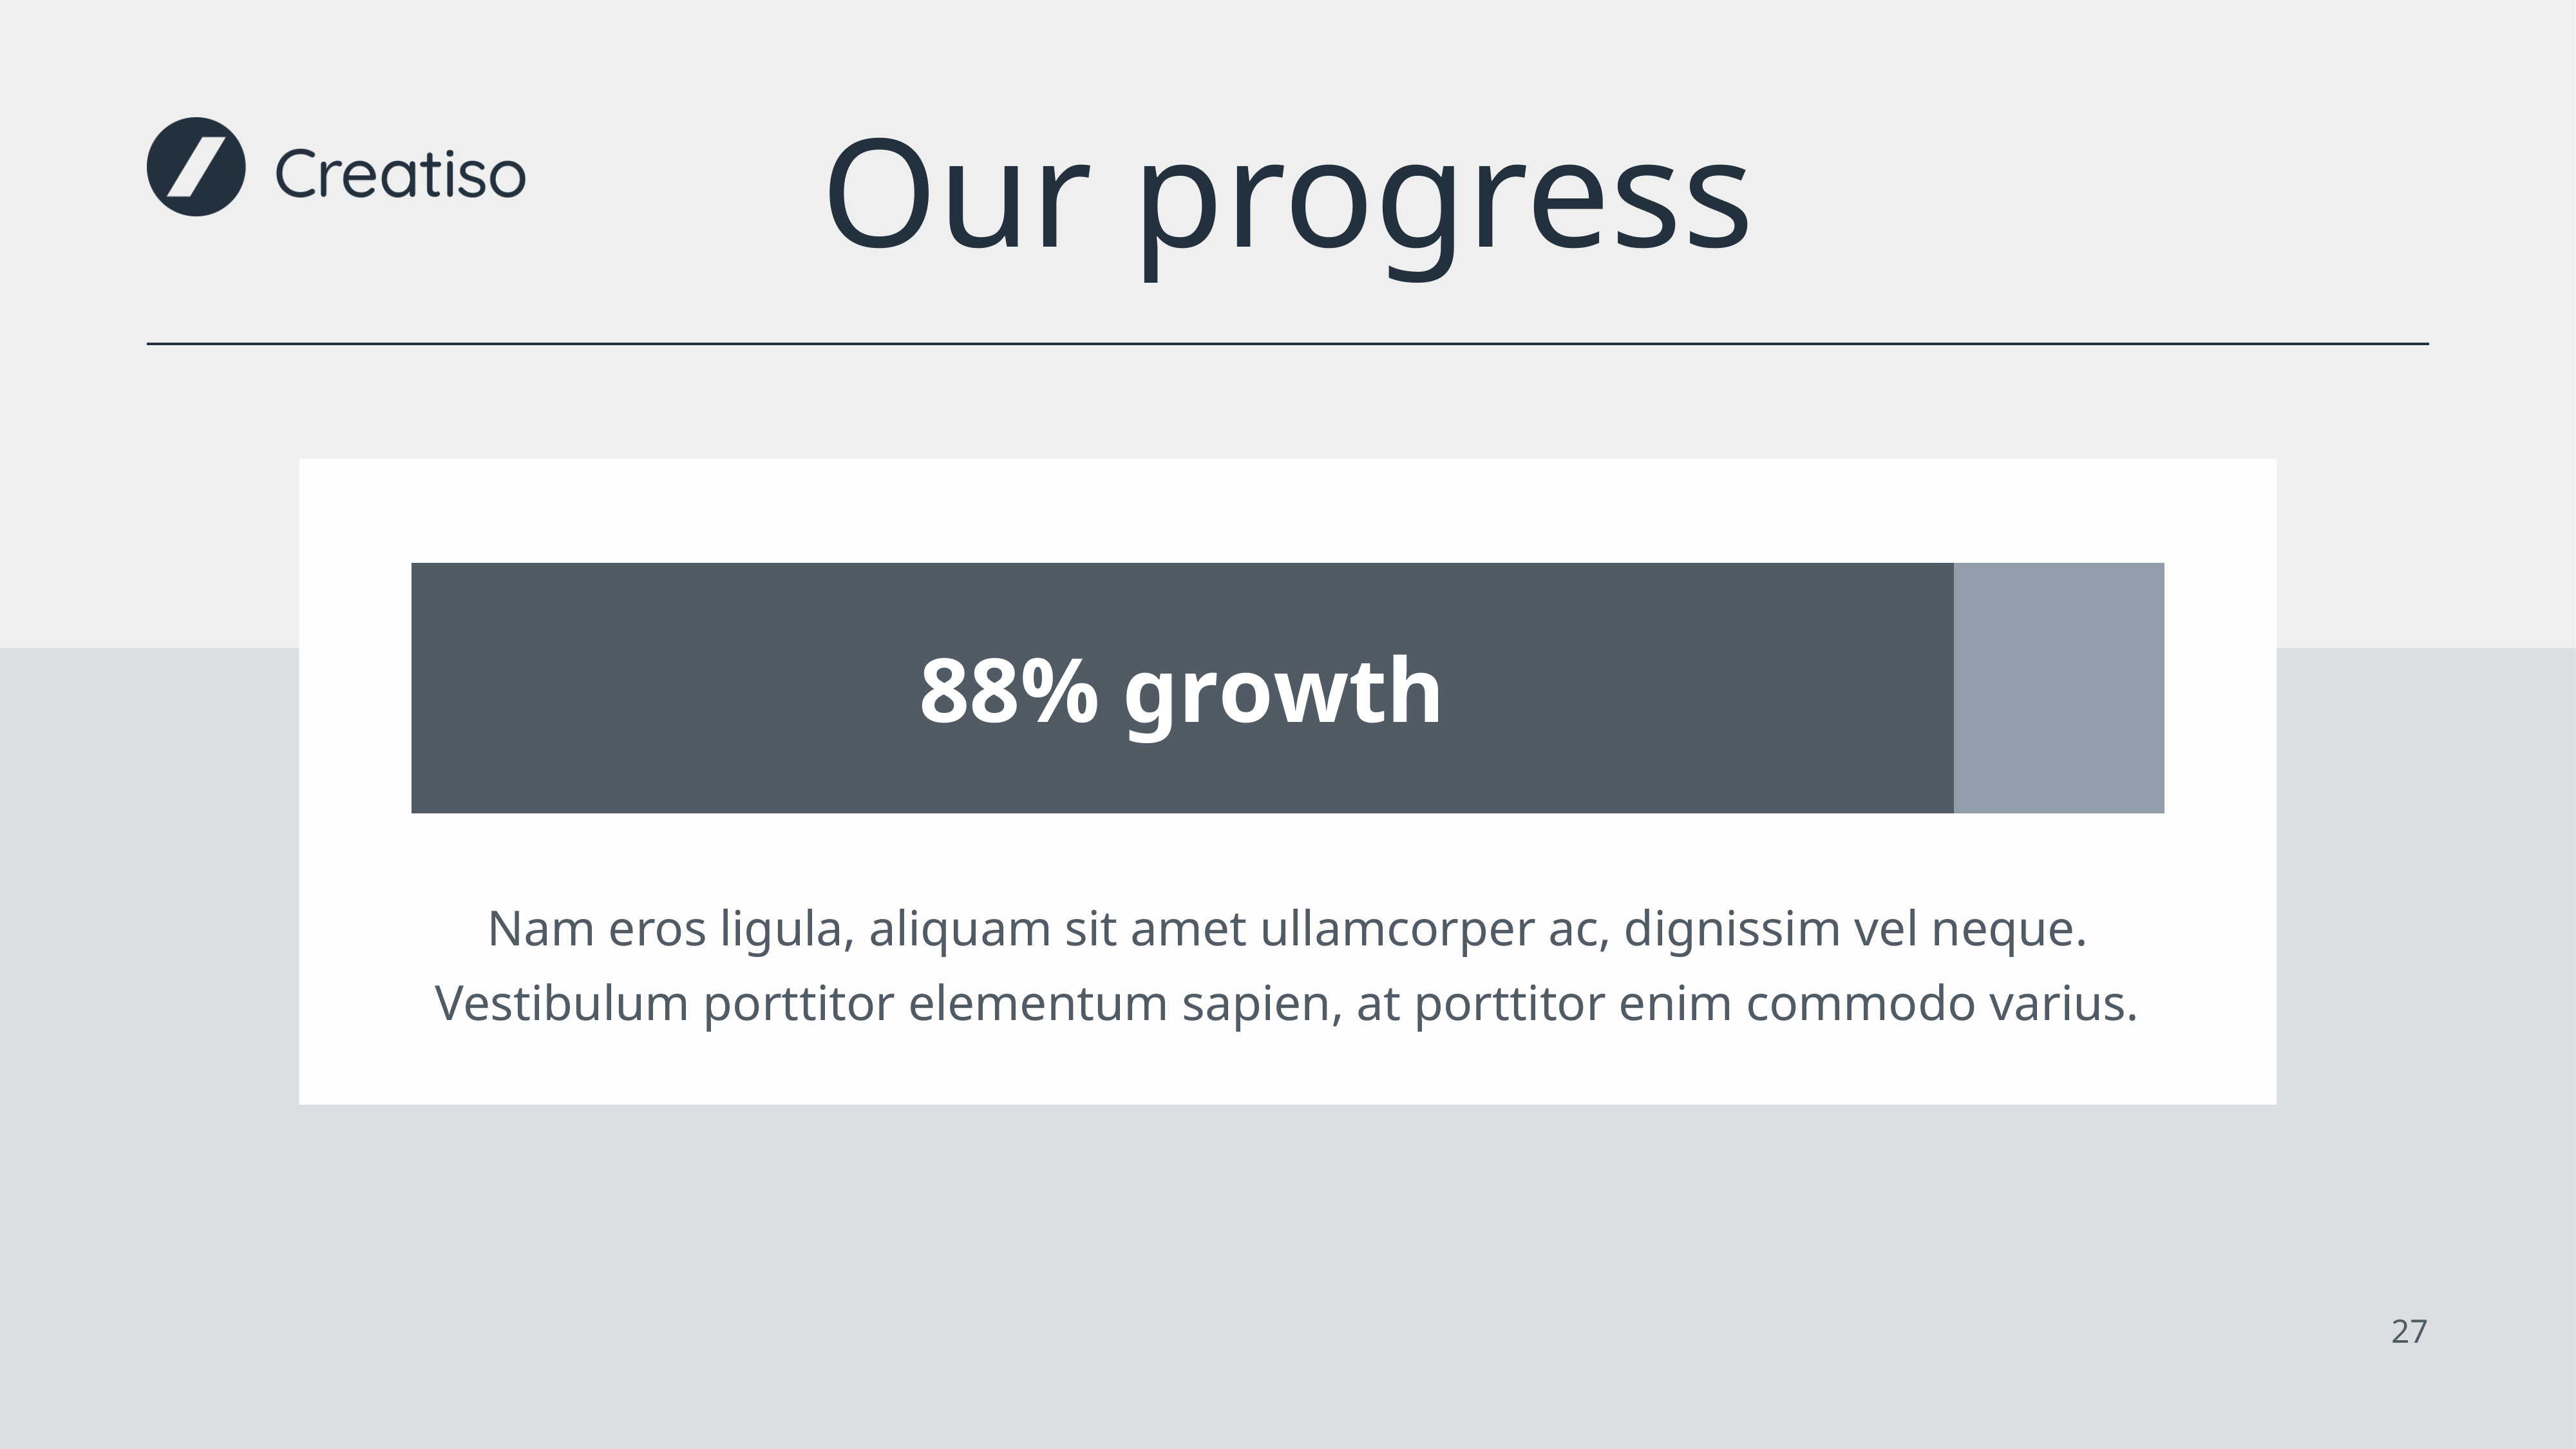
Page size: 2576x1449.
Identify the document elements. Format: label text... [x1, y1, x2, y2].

chart [375, 544, 2201, 832]
picture [147, 117, 526, 216]
list Nam eros ligula, aliquam sit amet ullamcorper ac, dignissim vel neque. Vestibulum porttitor elementum sapien, at porttitor enim commodo varius. [375, 880, 2201, 1025]
slide_number 27 [2353, 1294, 2467, 1372]
text_box [298, 458, 2277, 1106]
list Our progress [603, 117, 1973, 286]
